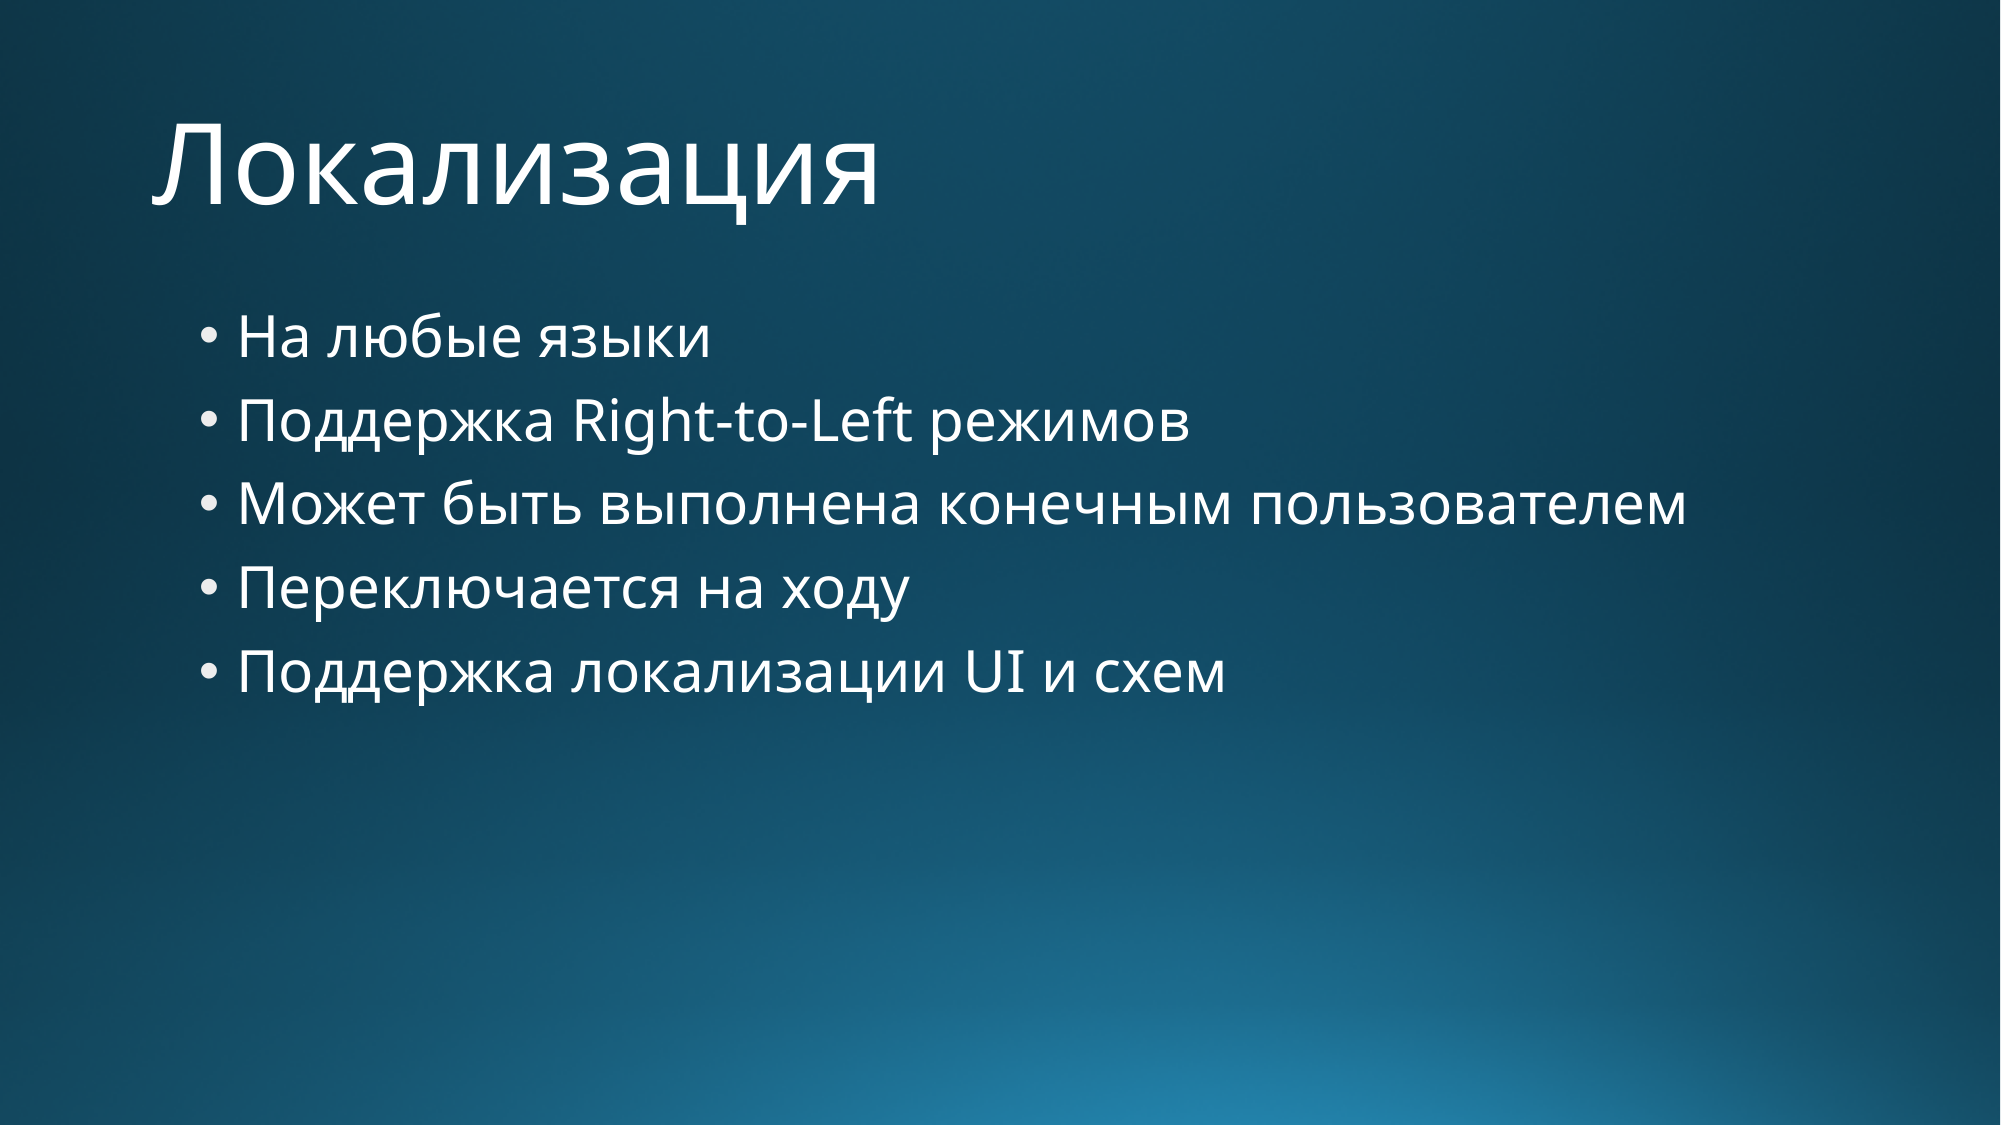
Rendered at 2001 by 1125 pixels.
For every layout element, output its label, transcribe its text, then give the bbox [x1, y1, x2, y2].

list На любые языки Поддержка Right-to-Left режимов Может быть выполнена конечным пользователем Переключается на ходу Поддержка локализации UI и схем [183, 299, 1863, 1014]
picture [0, 0, 2001, 1125]
title Локализация [137, 59, 1863, 278]
